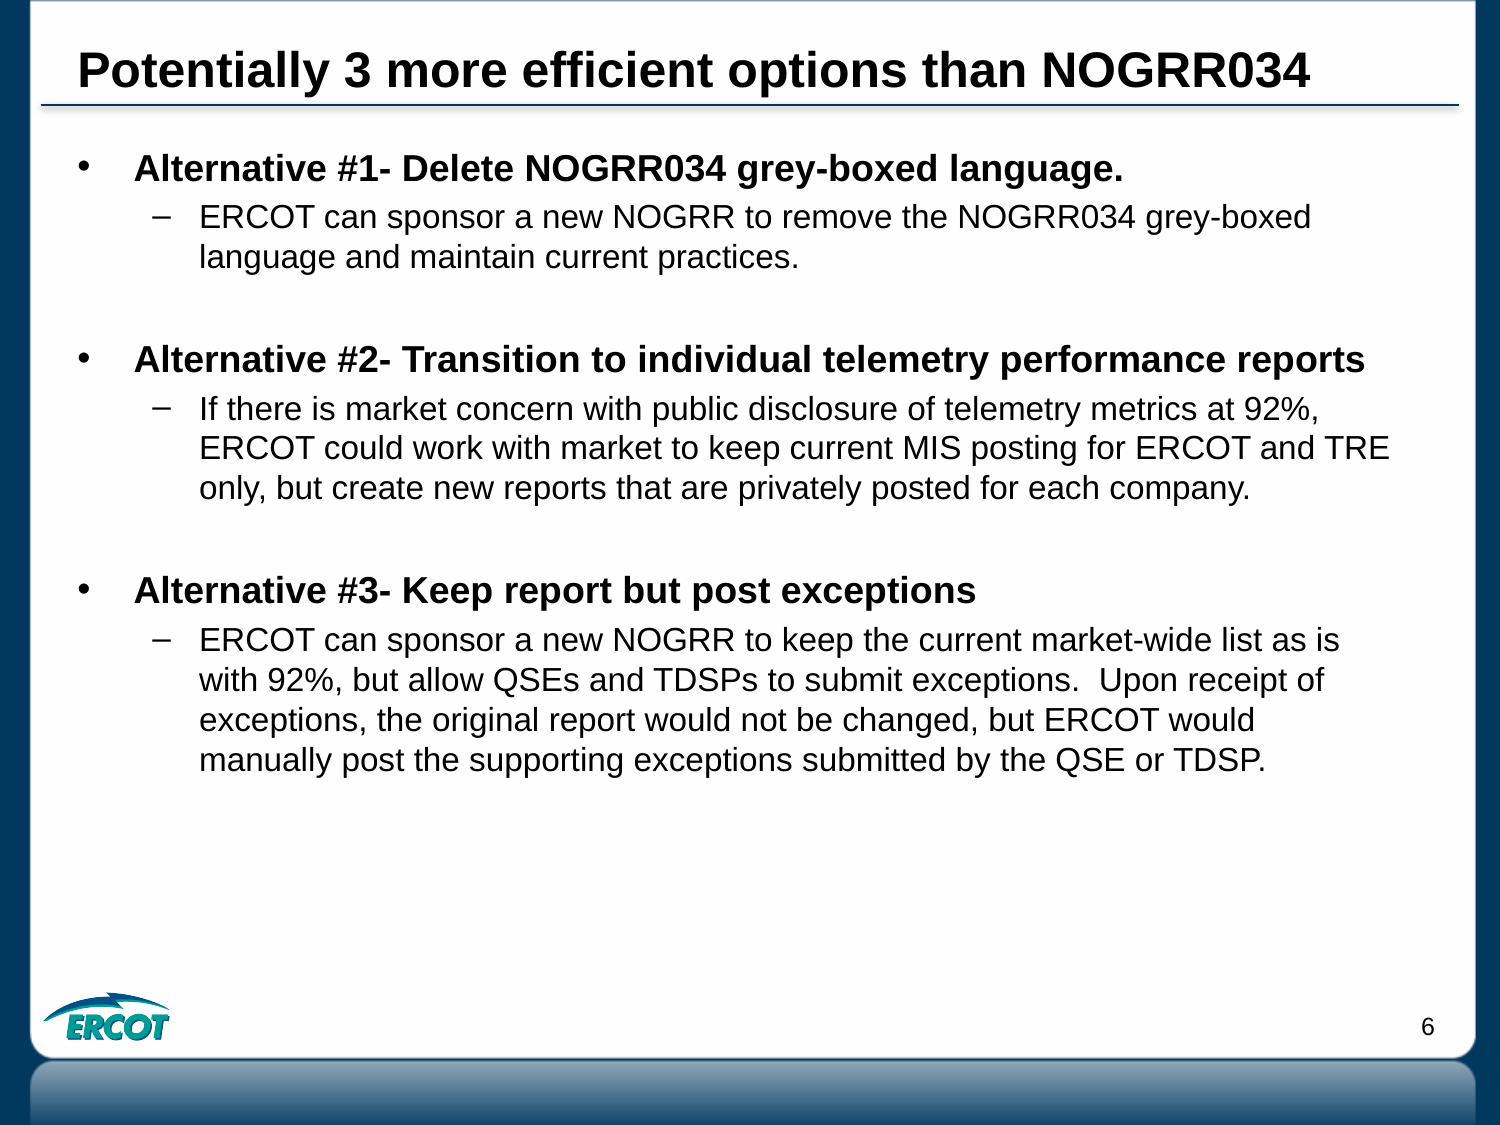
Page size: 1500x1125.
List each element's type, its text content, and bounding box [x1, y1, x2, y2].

list Alternative #1- Delete NOGRR034 grey-boxed language. ERCOT can sponsor a new NOGRR to remove the NOGRR034 grey-boxed language and maintain current practices. Alternative #2- Transition to individual telemetry performance reports If there is market concern with public disclosure of telemetry metrics at 92%, ERCOT could work with market to keep current MIS posting for ERCOT and TRE only, but create new reports that are privately posted for each company. Alternative #3- Keep report but post exceptions ERCOT can sponsor a new NOGRR to keep the current market-wide list as is with 92%, but allow QSEs and TDSPs to submit exceptions. Upon receipt of exceptions, the original report would not be changed, but ERCOT would manually post the supporting exceptions submitted by the QSE or TDSP. [62, 135, 1413, 877]
picture [0, 0, 1500, 1125]
title Potentially 3 more efficient options than NOGRR034 [62, 29, 1450, 106]
